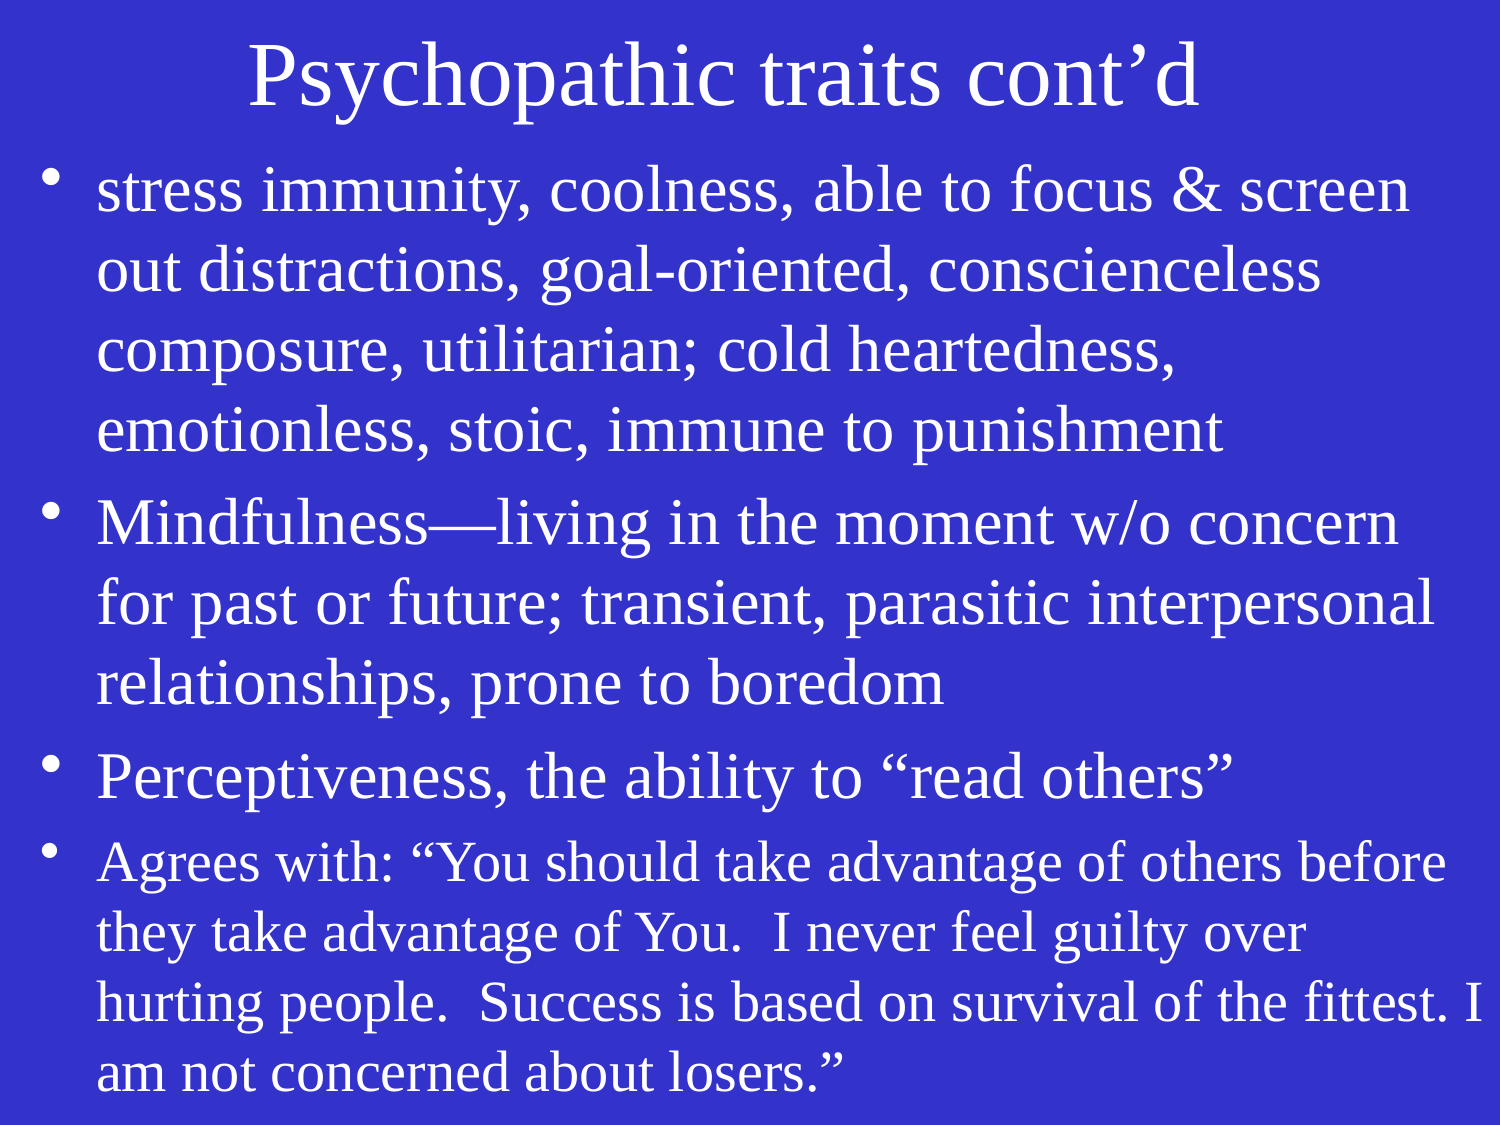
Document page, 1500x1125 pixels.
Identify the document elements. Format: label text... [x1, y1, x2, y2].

list stress immunity, coolness, able to focus & screen out distractions, goal-oriented, conscienceless composure, utilitarian; cold heartedness, emotionless, stoic, immune to punishment Mindfulness—living in the moment w/o concern for past or future; transient, parasitic interpersonal relationships, prone to boredom Perceptiveness, the ability to “read others” Agrees with: “You should take advantage of others before they take advantage of You. I never feel guilty over hurting people. Success is based on survival of the fittest. I am not concerned about losers.” [24, 137, 1500, 1113]
title Psychopathic traits cont’d [87, 0, 1363, 137]
